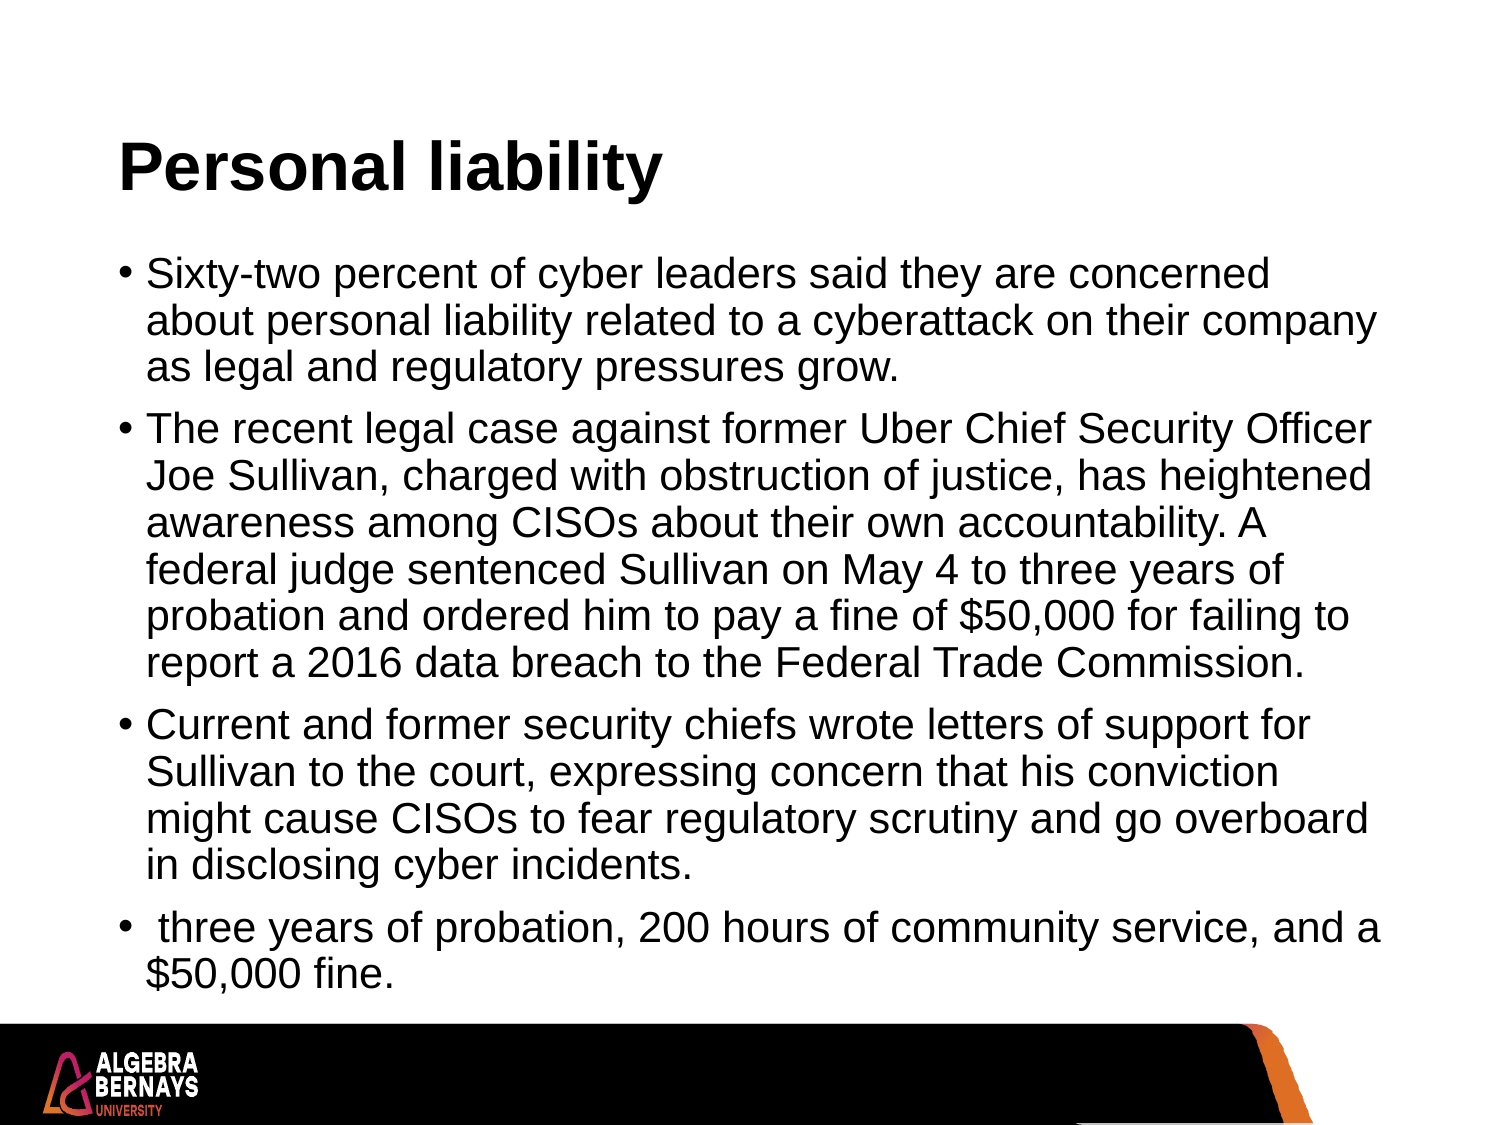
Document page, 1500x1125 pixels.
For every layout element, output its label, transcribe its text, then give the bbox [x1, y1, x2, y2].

list Sixty-two percent of cyber leaders said they are concerned about personal liability related to a cyberattack on their company as legal and regulatory pressures grow. The recent legal case against former Uber Chief Security Officer Joe Sullivan, charged with obstruction of justice, has heightened awareness among CISOs about their own accountability. A federal judge sentenced Sullivan on May 4 to three years of probation and ordered him to pay a fine of $50,000 for failing to report a 2016 data breach to the Federal Trade Commission. Current and former security chiefs wrote letters of support for Sullivan to the court, expressing concern that his conviction might cause CISOs to fear regulatory scrutiny and go overboard in disclosing cyber incidents. three years of probation, 200 hours of community service, and a $50,000 fine. [103, 243, 1397, 1014]
title Personal liability [103, 59, 1397, 243]
picture [0, 1023, 1468, 1125]
